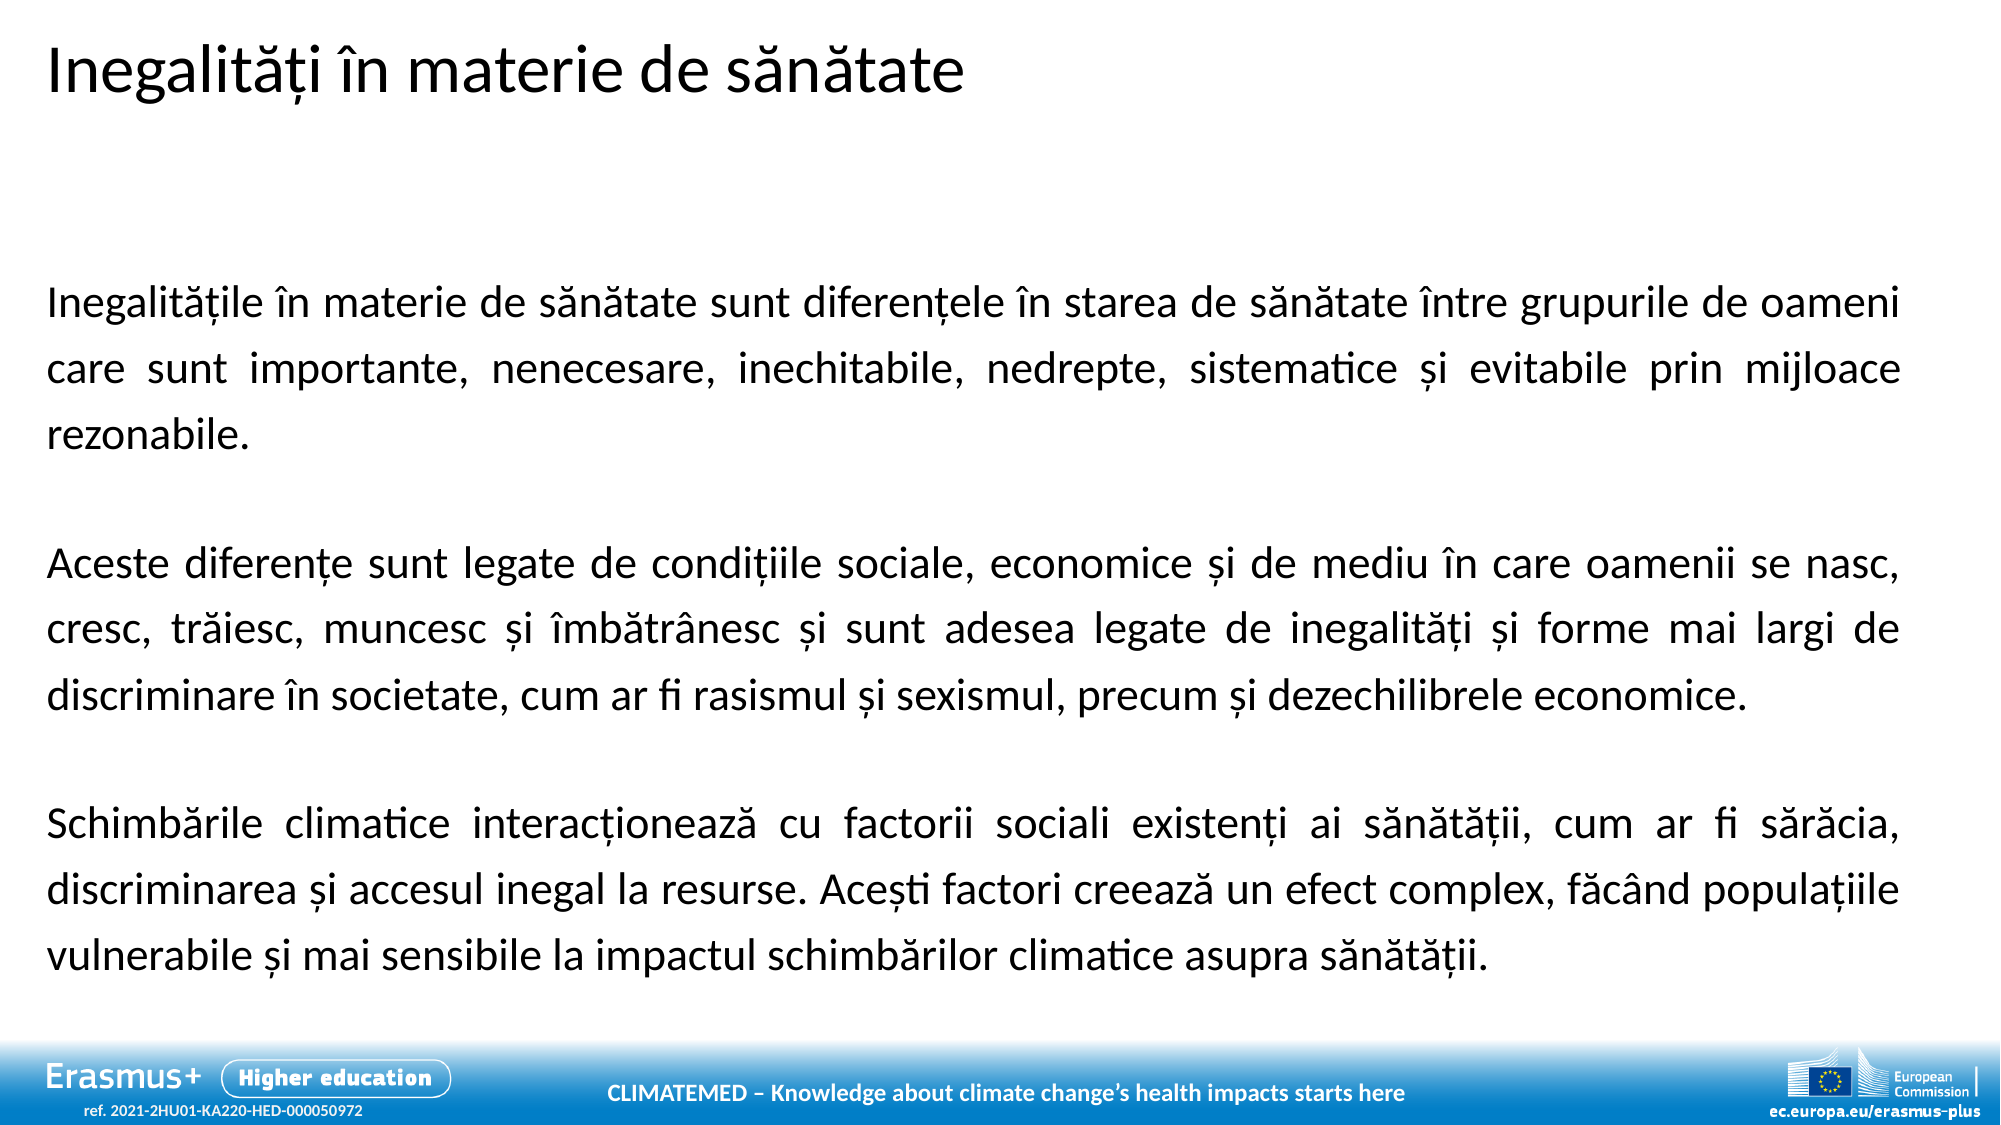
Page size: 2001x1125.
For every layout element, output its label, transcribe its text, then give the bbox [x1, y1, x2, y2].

title Inegalități în materie de sănătate [31, 25, 1984, 116]
list Inegalitățile în materie de sănătate sunt diferențele în starea de sănătate între grupurile de oameni care sunt importante, nenecesare, inechitabile, nedrepte, sistematice și evitabile prin mijloace rezonabile. Aceste diferențe sunt legate de condițiile sociale, economice și de mediu în care oamenii se nasc, cresc, trăiesc, muncesc și îmbătrânesc și sunt adesea legate de inegalități și forme mai largi de discriminare în societate, cum ar fi rasismul și sexismul, precum și dezechilibrele economice. Schimbările climatice interacționează cu factorii sociali existenți ai sănătății, cum ar fi sărăcia, discriminarea și accesul inegal la resurse. Acești factori creează un efect complex, făcând populațiile vulnerabile și mai sensibile la impactul schimbărilor climatice asupra sănătății. [31, 253, 1918, 1035]
picture [0, 899, 2000, 1125]
